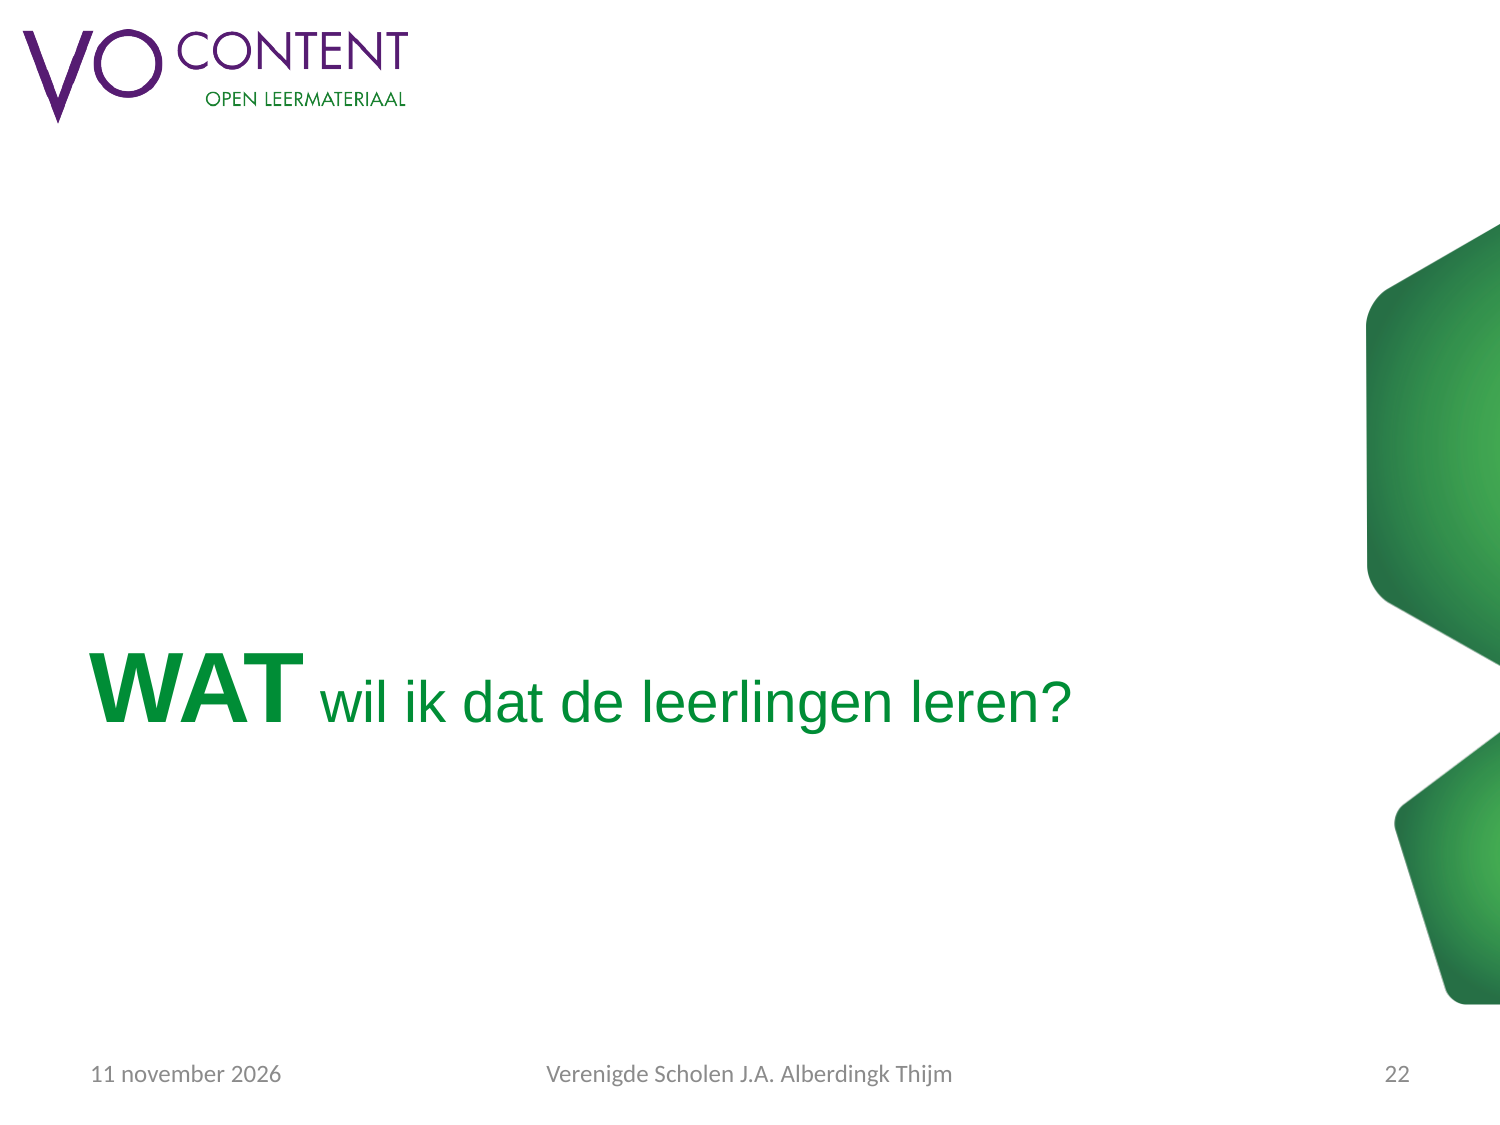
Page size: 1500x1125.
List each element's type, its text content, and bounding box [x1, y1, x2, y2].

footer Verenigde Scholen J.A. Alberdingk Thijm [512, 1042, 988, 1103]
slide_number 22 [1074, 1042, 1425, 1103]
picture [22, 29, 408, 124]
picture [1366, 222, 1500, 1005]
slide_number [75, 1042, 425, 1103]
list WAT wil ik dat de leerlingen leren? [75, 615, 1239, 947]
